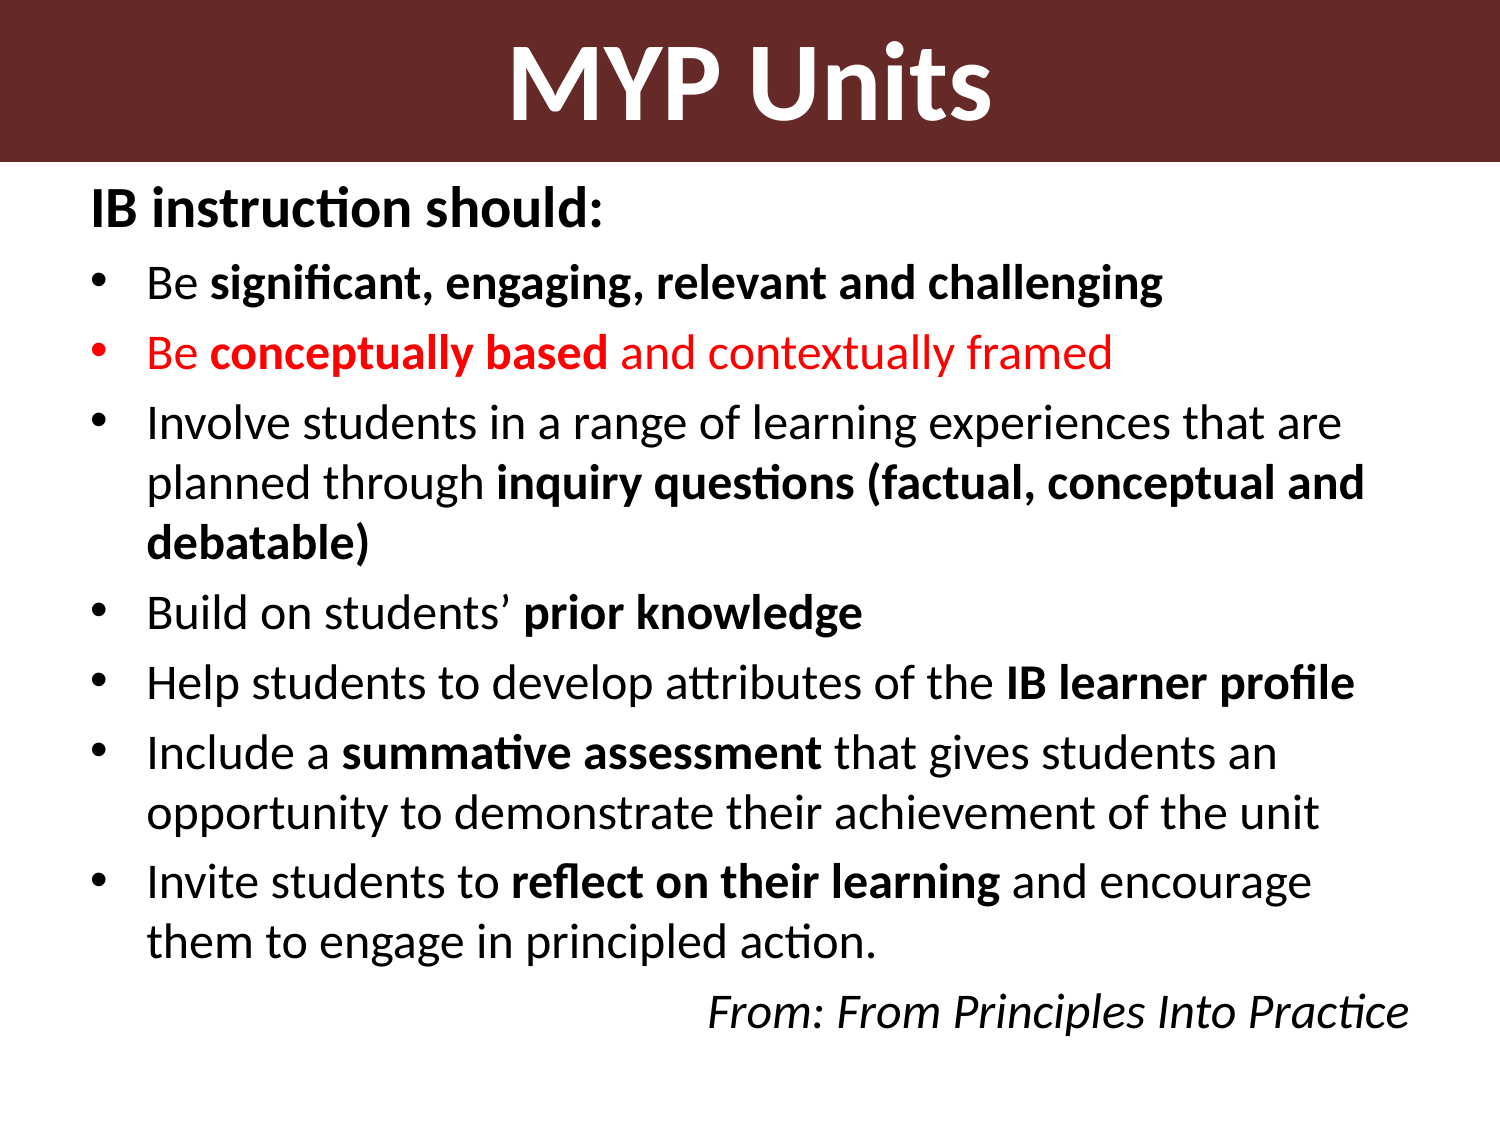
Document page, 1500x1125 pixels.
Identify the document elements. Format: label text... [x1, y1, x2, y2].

text_box MYP Units [0, 0, 1500, 162]
list IB instruction should: Be significant, engaging, relevant and challenging Be conceptually based and contextually framed Involve students in a range of learning experiences that are planned through inquiry questions (factual, conceptual and debatable) Build on students’ prior knowledge Help students to develop attributes of the IB learner profile Include a summative assessment that gives students an opportunity to demonstrate their achievement of the unit Invite students to reflect on their learning and encourage them to engage in principled action. From: From Principles Into Practice [75, 162, 1425, 985]
